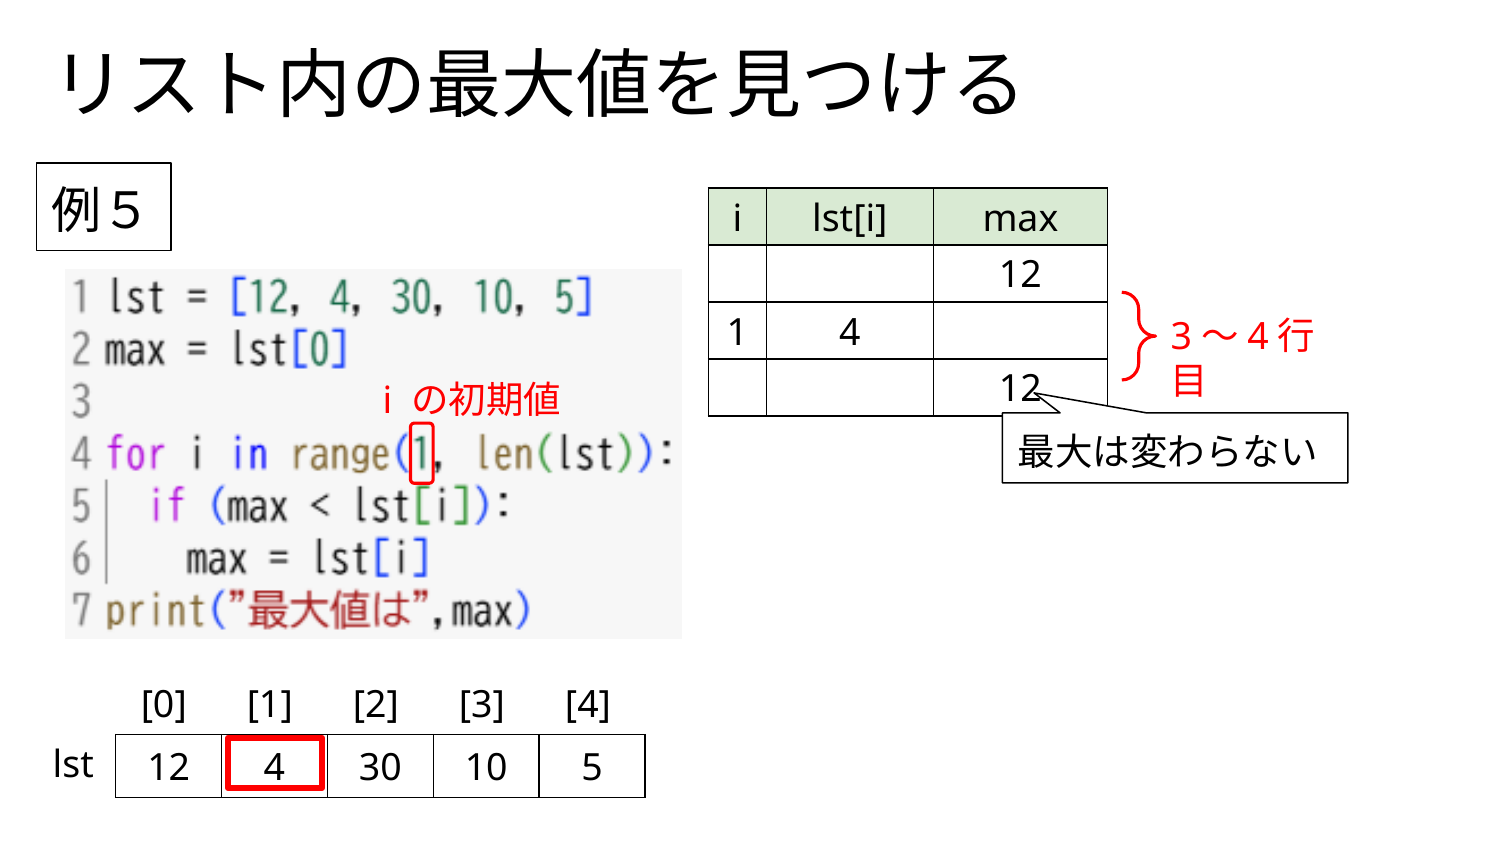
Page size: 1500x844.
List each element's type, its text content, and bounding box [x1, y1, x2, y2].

text_box [228, 737, 323, 788]
text_box [3] [443, 664, 538, 740]
text_box [2] [337, 664, 432, 740]
table_cell 12 [934, 360, 1107, 415]
picture [65, 269, 682, 640]
table_cell 12 [934, 246, 1107, 301]
text_box [4] [549, 664, 644, 740]
table_header lst[i] [767, 189, 933, 244]
table_cell [709, 360, 766, 415]
text_box [1] [231, 664, 326, 740]
table_cell [934, 303, 1107, 358]
text_box 例５ [36, 163, 172, 251]
table_cell [709, 246, 766, 301]
table_header i [709, 189, 766, 244]
table_header max [934, 189, 1107, 244]
table_header 10 [434, 735, 538, 797]
table_header 12 [132, 735, 221, 797]
table_header 4 [222, 735, 327, 797]
text_box [0] [125, 664, 220, 740]
title リスト内の最大値を見つける [36, 21, 1435, 131]
text_box 最大は変わらない [1002, 392, 1348, 483]
text_box lst [37, 725, 132, 800]
table_cell 1 [709, 303, 766, 358]
table_cell [767, 360, 933, 415]
text_box [1121, 292, 1155, 380]
table_cell 4 [767, 303, 933, 358]
table_header 30 [328, 735, 433, 797]
table_header 5 [540, 735, 644, 797]
text_box 3～4行目 [1155, 297, 1356, 368]
table_cell [767, 246, 933, 301]
